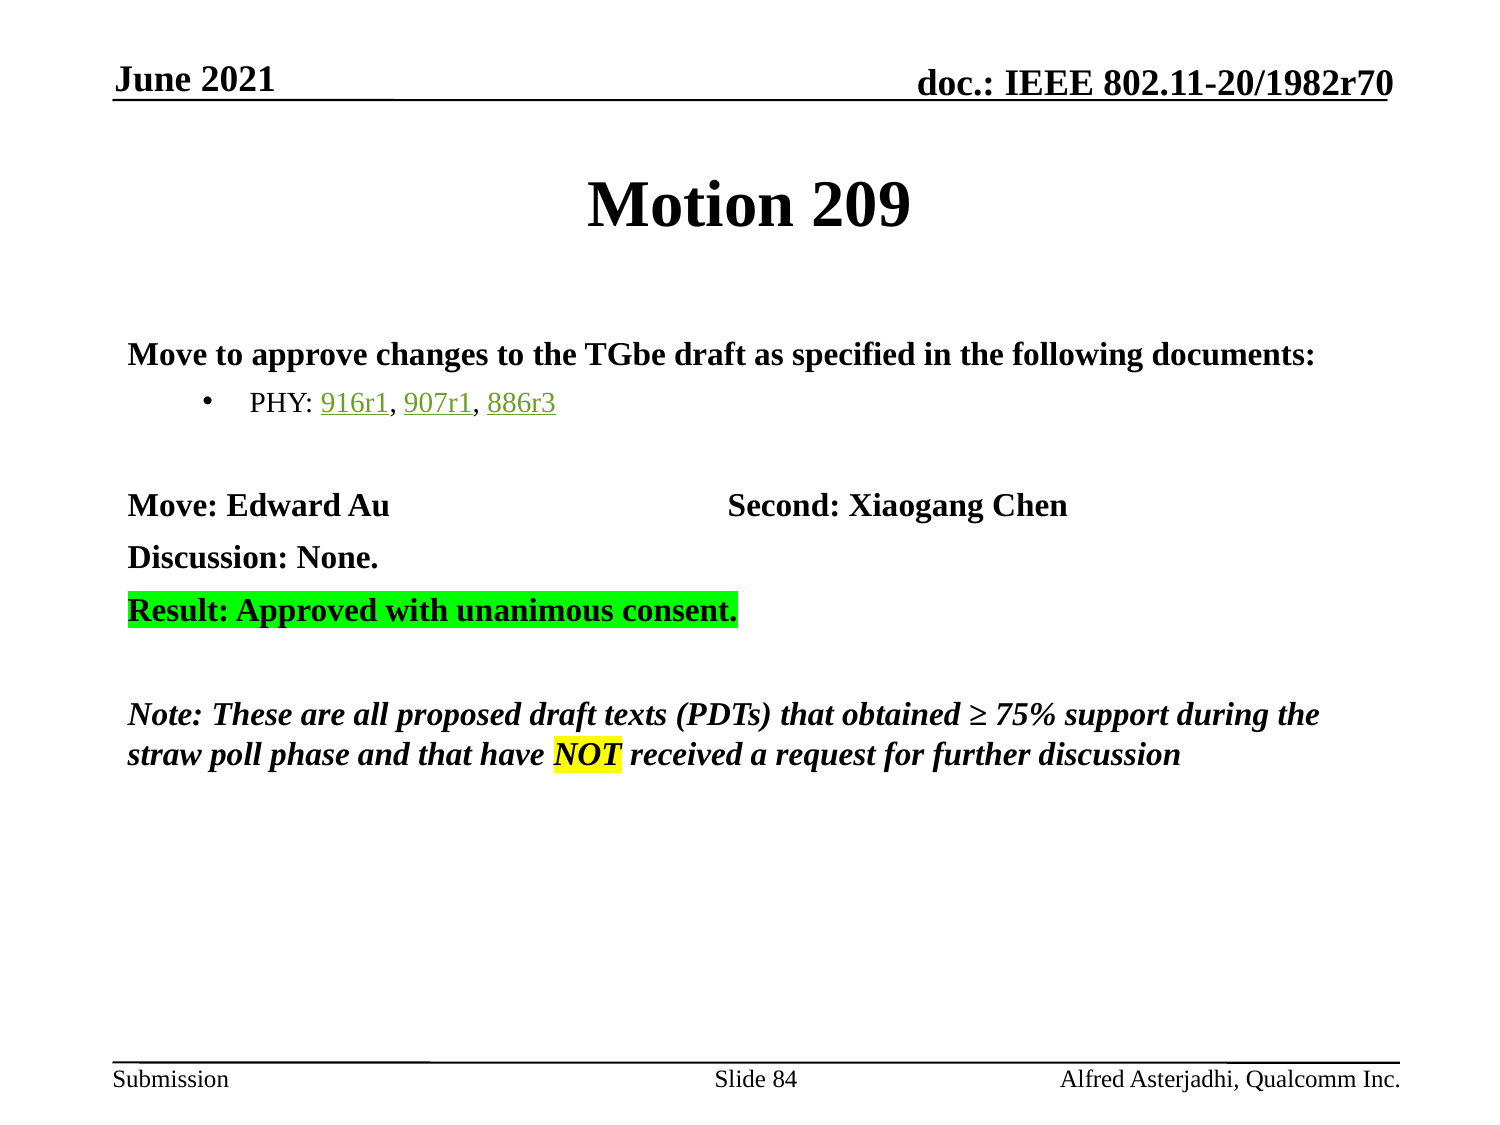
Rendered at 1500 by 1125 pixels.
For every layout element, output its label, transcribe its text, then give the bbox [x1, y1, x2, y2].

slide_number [114, 54, 423, 100]
list Move to approve changes to the TGbe draft as specified in the following documents: PHY: 916r1, 907r1, 886r3 Move: Edward Au Second: Xiaogang Chen Discussion: None. Result: Approved with unanimous consent. Note: These are all proposed draft texts (PDTs) that obtained ≥ 75% support during the straw poll phase and that have NOT received a request for further discussion [112, 324, 1388, 1000]
footer Alfred Asterjadhi, Qualcomm Inc. [878, 1061, 1402, 1093]
title Motion 209 [112, 112, 1388, 288]
slide_number Slide 84 [712, 1061, 800, 1123]
